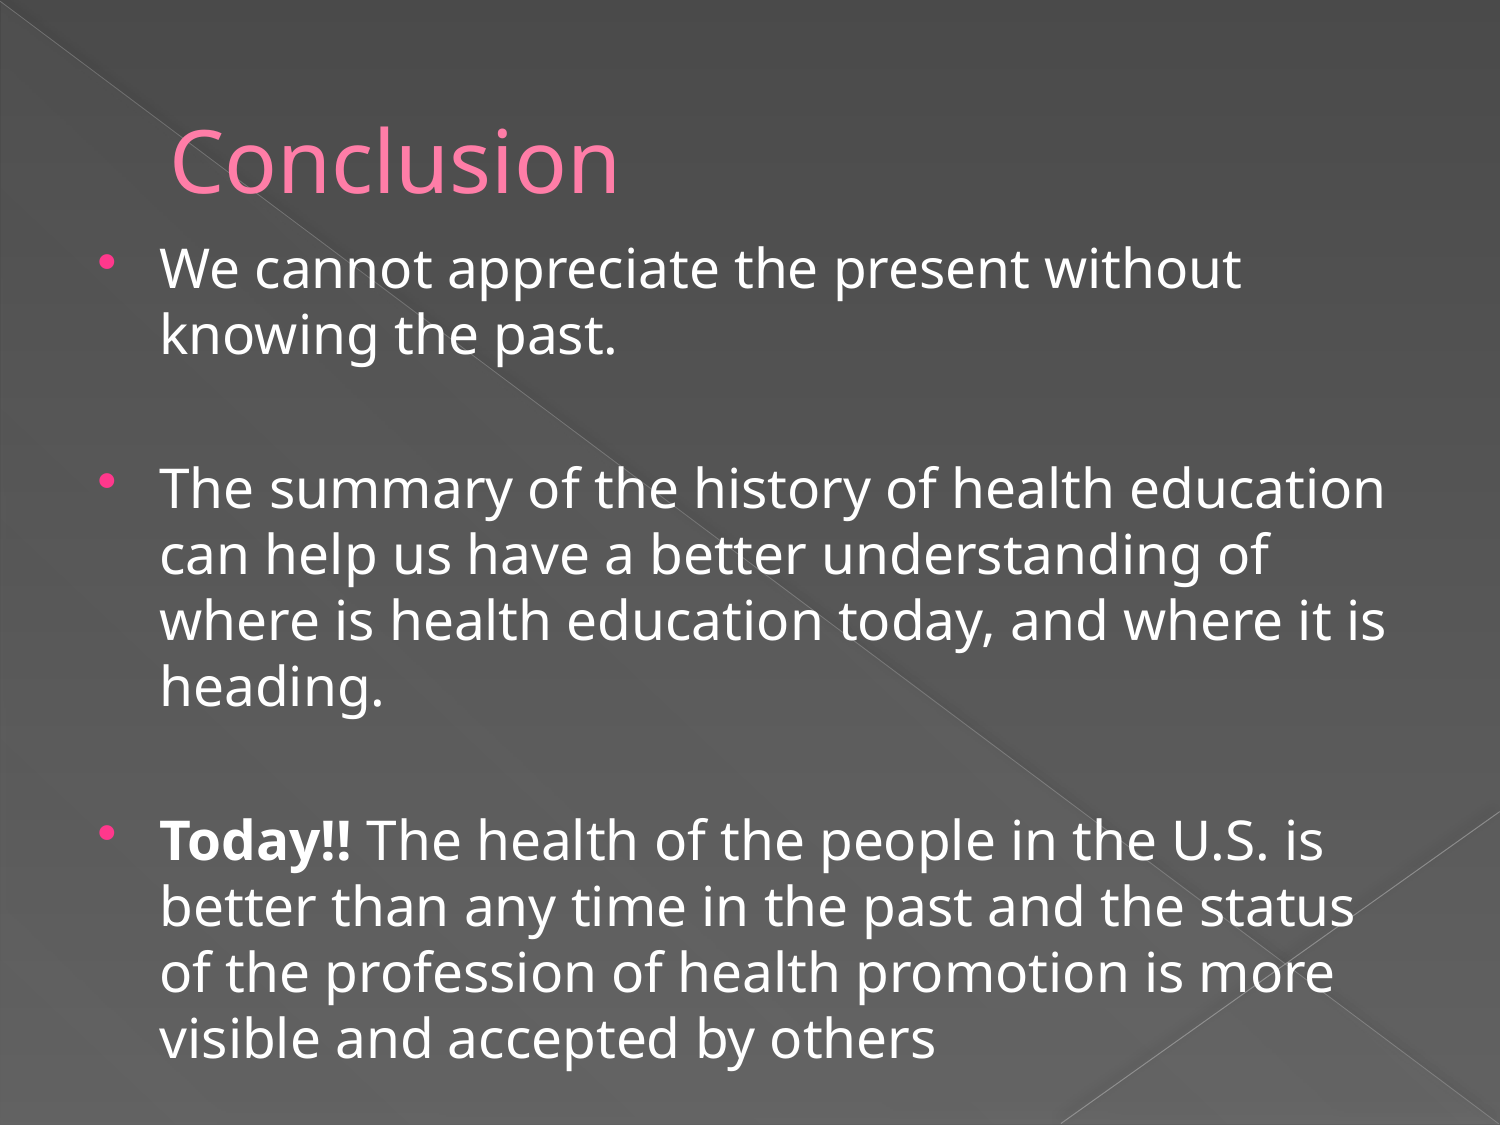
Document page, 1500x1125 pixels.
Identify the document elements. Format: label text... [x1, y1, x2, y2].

title Conclusion [75, 43, 1425, 226]
list We cannot appreciate the present without knowing the past. The summary of the history of health education can help us have a better understanding of where is health education today, and where it is heading. Today!! The health of the people in the U.S. is better than any time in the past and the status of the profession of health promotion is more visible and accepted by others [75, 226, 1425, 1083]
